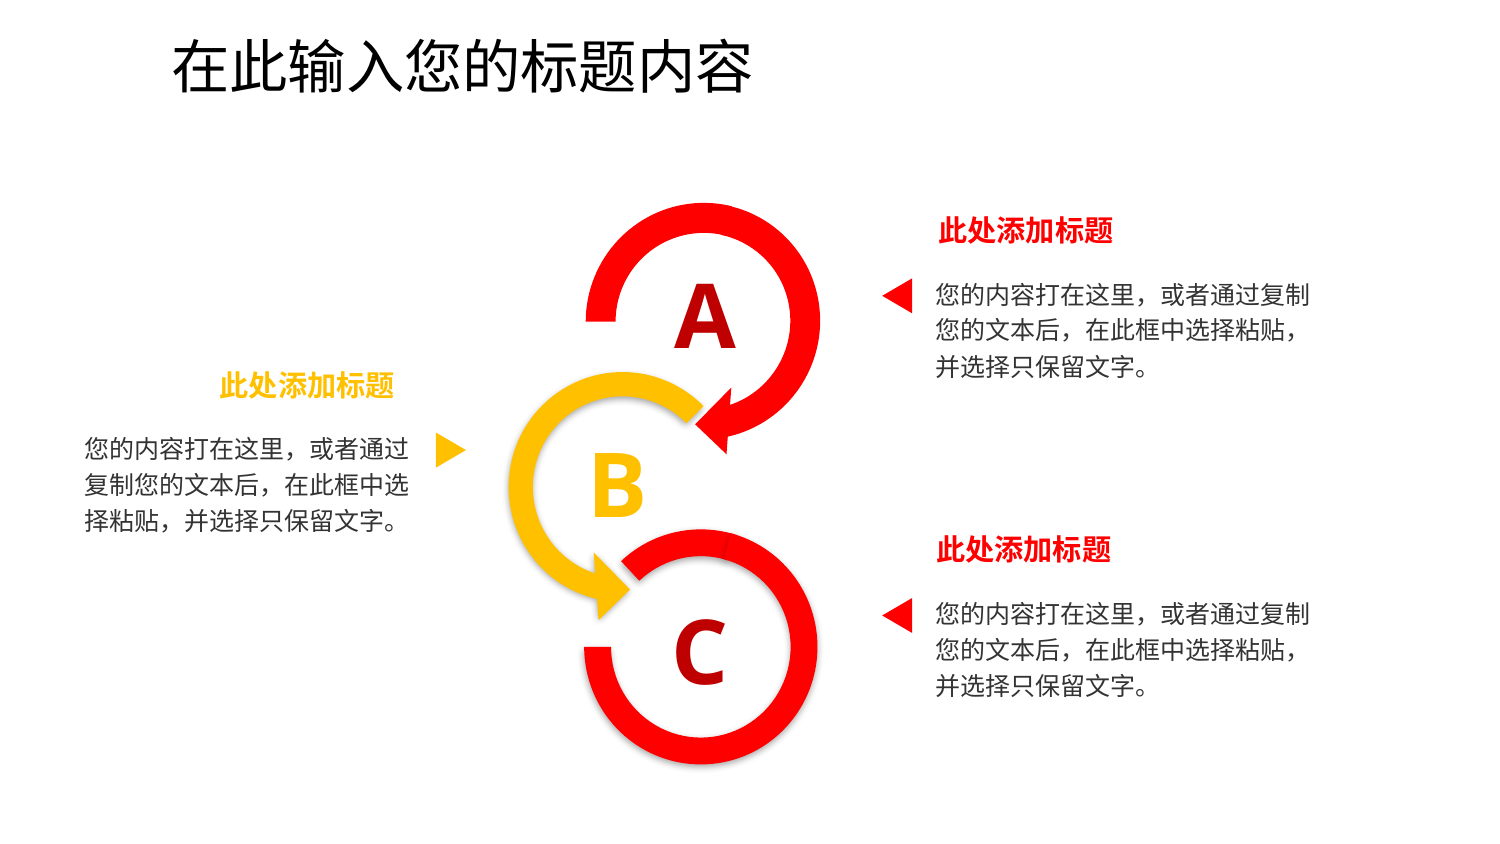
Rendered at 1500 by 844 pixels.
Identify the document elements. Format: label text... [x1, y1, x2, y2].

text_box [584, 533, 818, 765]
text_box A [662, 252, 750, 373]
text_box 在此输入您的标题内容 [156, 22, 793, 108]
text_box 此处添加标题 [206, 360, 408, 409]
text_box 您的内容打在这里，或者通过复制您的文本后，在此框中选择粘贴，并选择只保留文字。 [922, 266, 1333, 388]
text_box 您的内容打在这里，或者通过复制您的文本后，在此框中选择粘贴，并选择只保留文字。 [71, 421, 427, 542]
text_box 此处添加标题 [923, 525, 1125, 573]
text_box [882, 278, 913, 314]
text_box [882, 597, 913, 634]
text_box [435, 432, 466, 468]
text_box [693, 205, 823, 457]
text_box 此处添加标题 [925, 206, 1127, 254]
text_box [508, 372, 704, 621]
text_box B [574, 421, 661, 542]
text_box [621, 529, 730, 581]
text_box [583, 200, 734, 324]
text_box 您的内容打在这里，或者通过复制您的文本后，在此框中选择粘贴，并选择只保留文字。 [922, 586, 1333, 707]
text_box C [658, 588, 742, 709]
